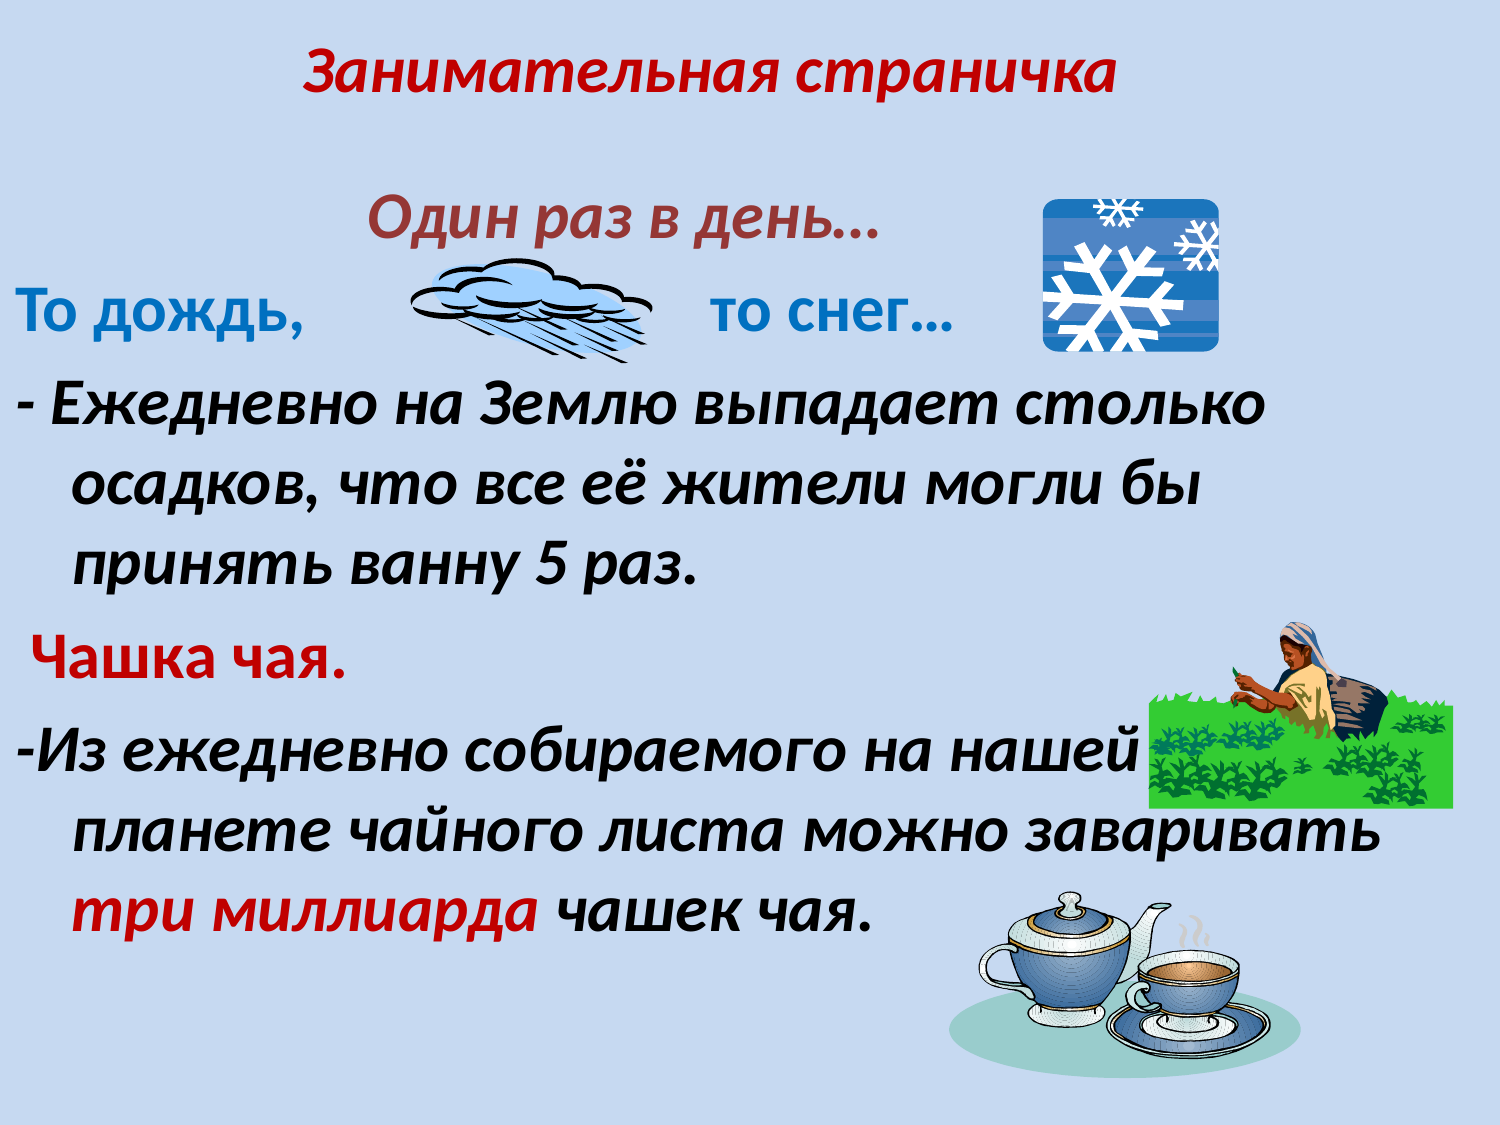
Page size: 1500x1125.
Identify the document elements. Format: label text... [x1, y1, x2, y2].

title Занимательная страничка [152, 0, 1254, 131]
picture [409, 257, 657, 364]
picture [1042, 198, 1219, 352]
picture [1148, 620, 1454, 809]
list Один раз в день… То дождь, то снег… - Ежедневно на Землю выпадает столько осадков, что все её жители могли бы принять ванну 5 раз. Чашка чая. -Из ежедневно собираемого на нашей планете чайного листа можно заваривать три миллиарда чашек чая. [0, 164, 1425, 1005]
picture [948, 890, 1301, 1079]
